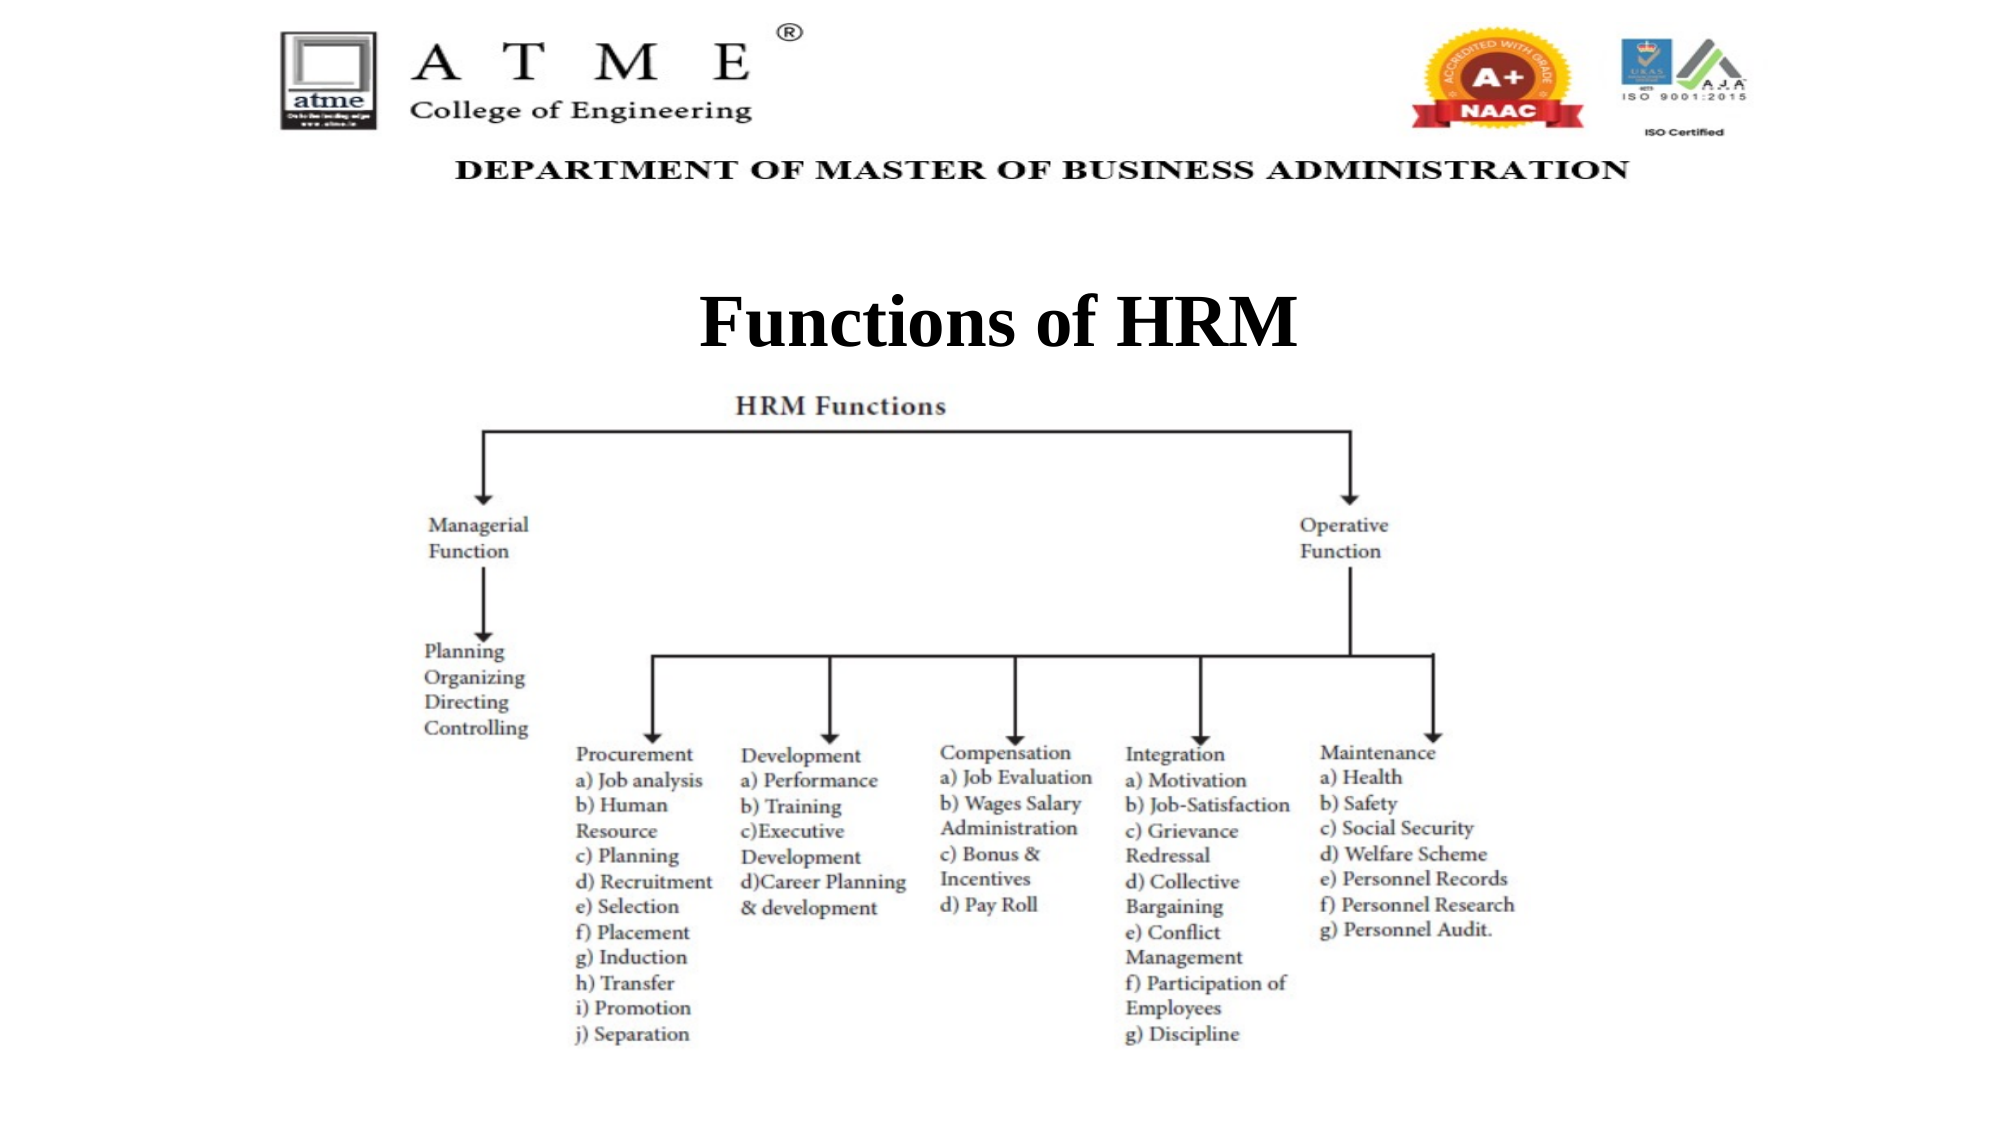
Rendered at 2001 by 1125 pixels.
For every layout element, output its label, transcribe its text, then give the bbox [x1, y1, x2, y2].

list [390, 362, 1583, 1094]
picture [272, 22, 1802, 59]
title Functions of HRM [137, 59, 1863, 584]
